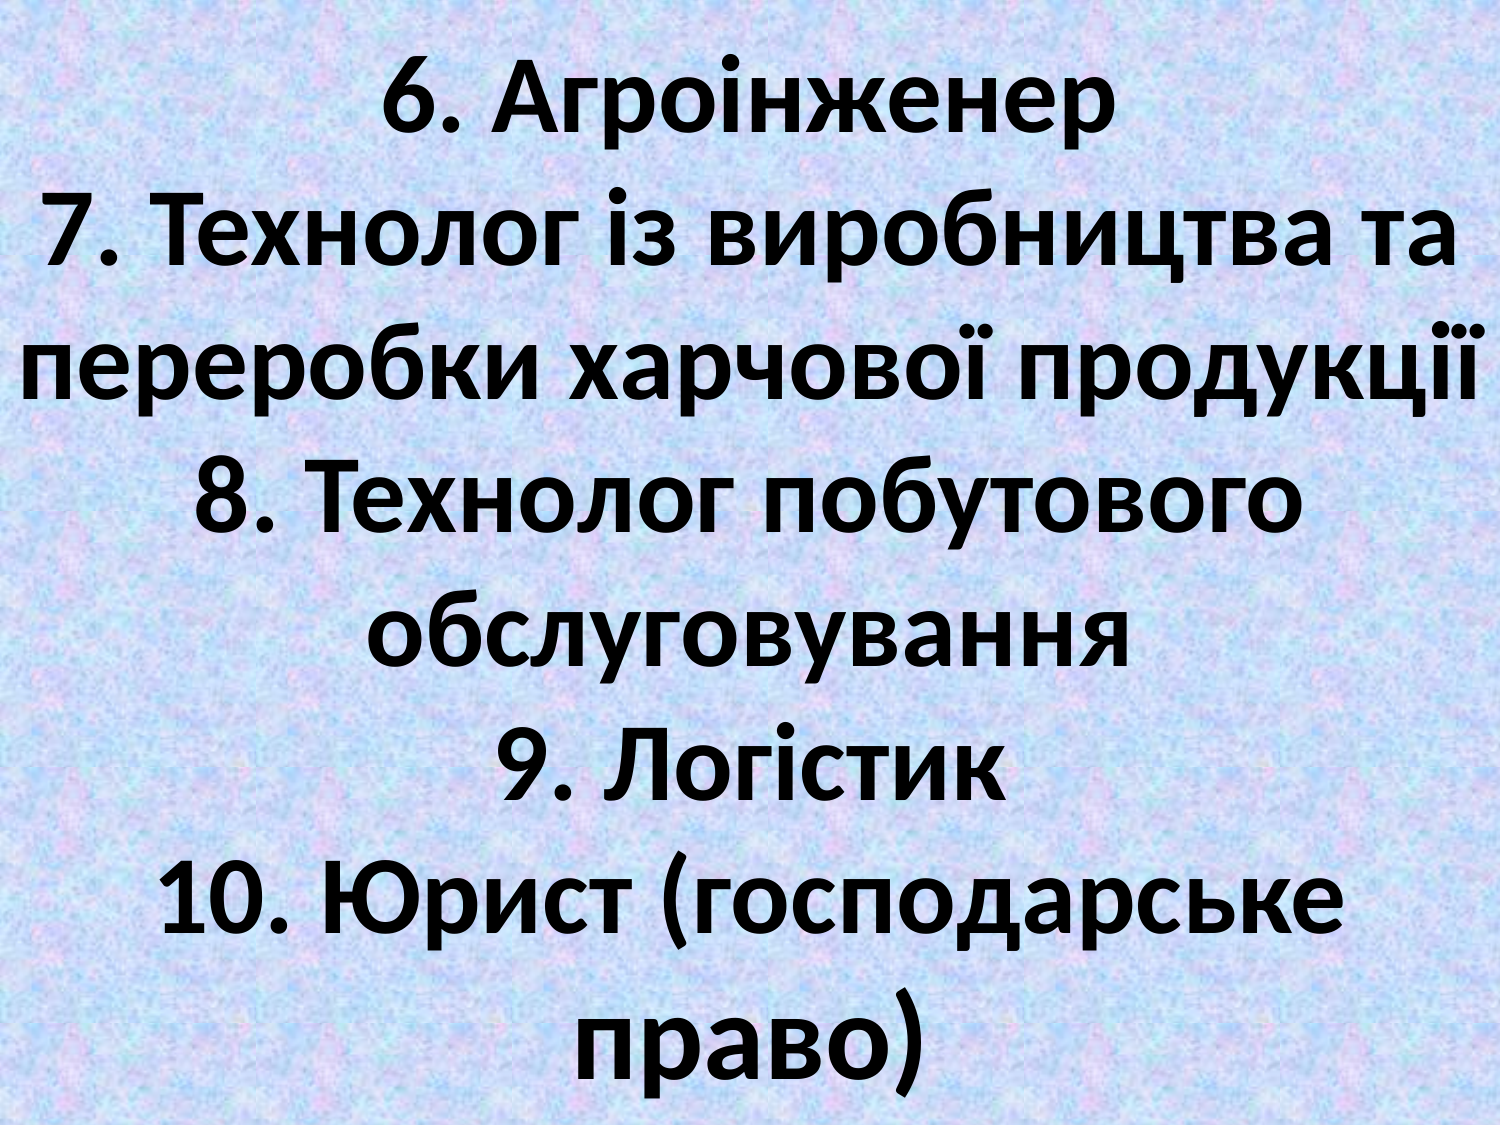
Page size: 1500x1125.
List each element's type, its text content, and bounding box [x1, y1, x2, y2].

title 6. Агроінженер 7. Технолог із виробництва та переробки харчової продукції 8. Технолог побутового обслуговування 9. Логістик 10. Юрист (господарське право) [0, 0, 1500, 1125]
